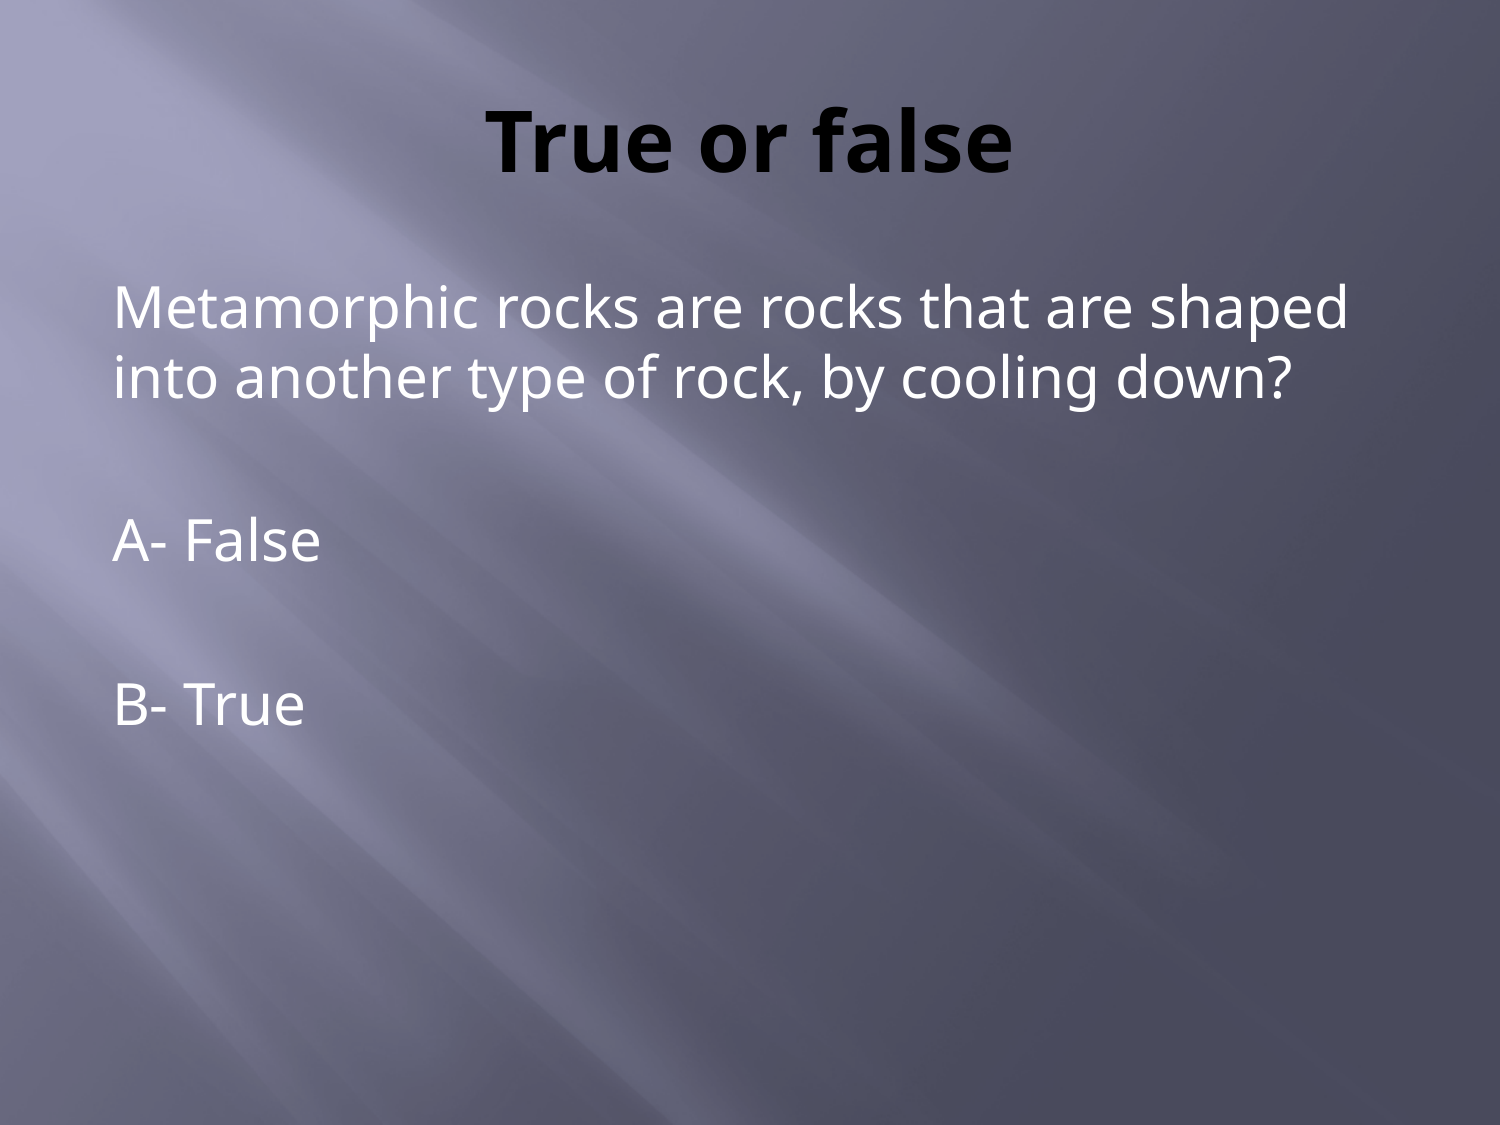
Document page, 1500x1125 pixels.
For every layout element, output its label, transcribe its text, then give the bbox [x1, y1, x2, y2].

list Metamorphic rocks are rocks that are shaped into another type of rock, by cooling down? A- False B- True [75, 262, 1425, 1035]
title True or false [75, 45, 1425, 233]
